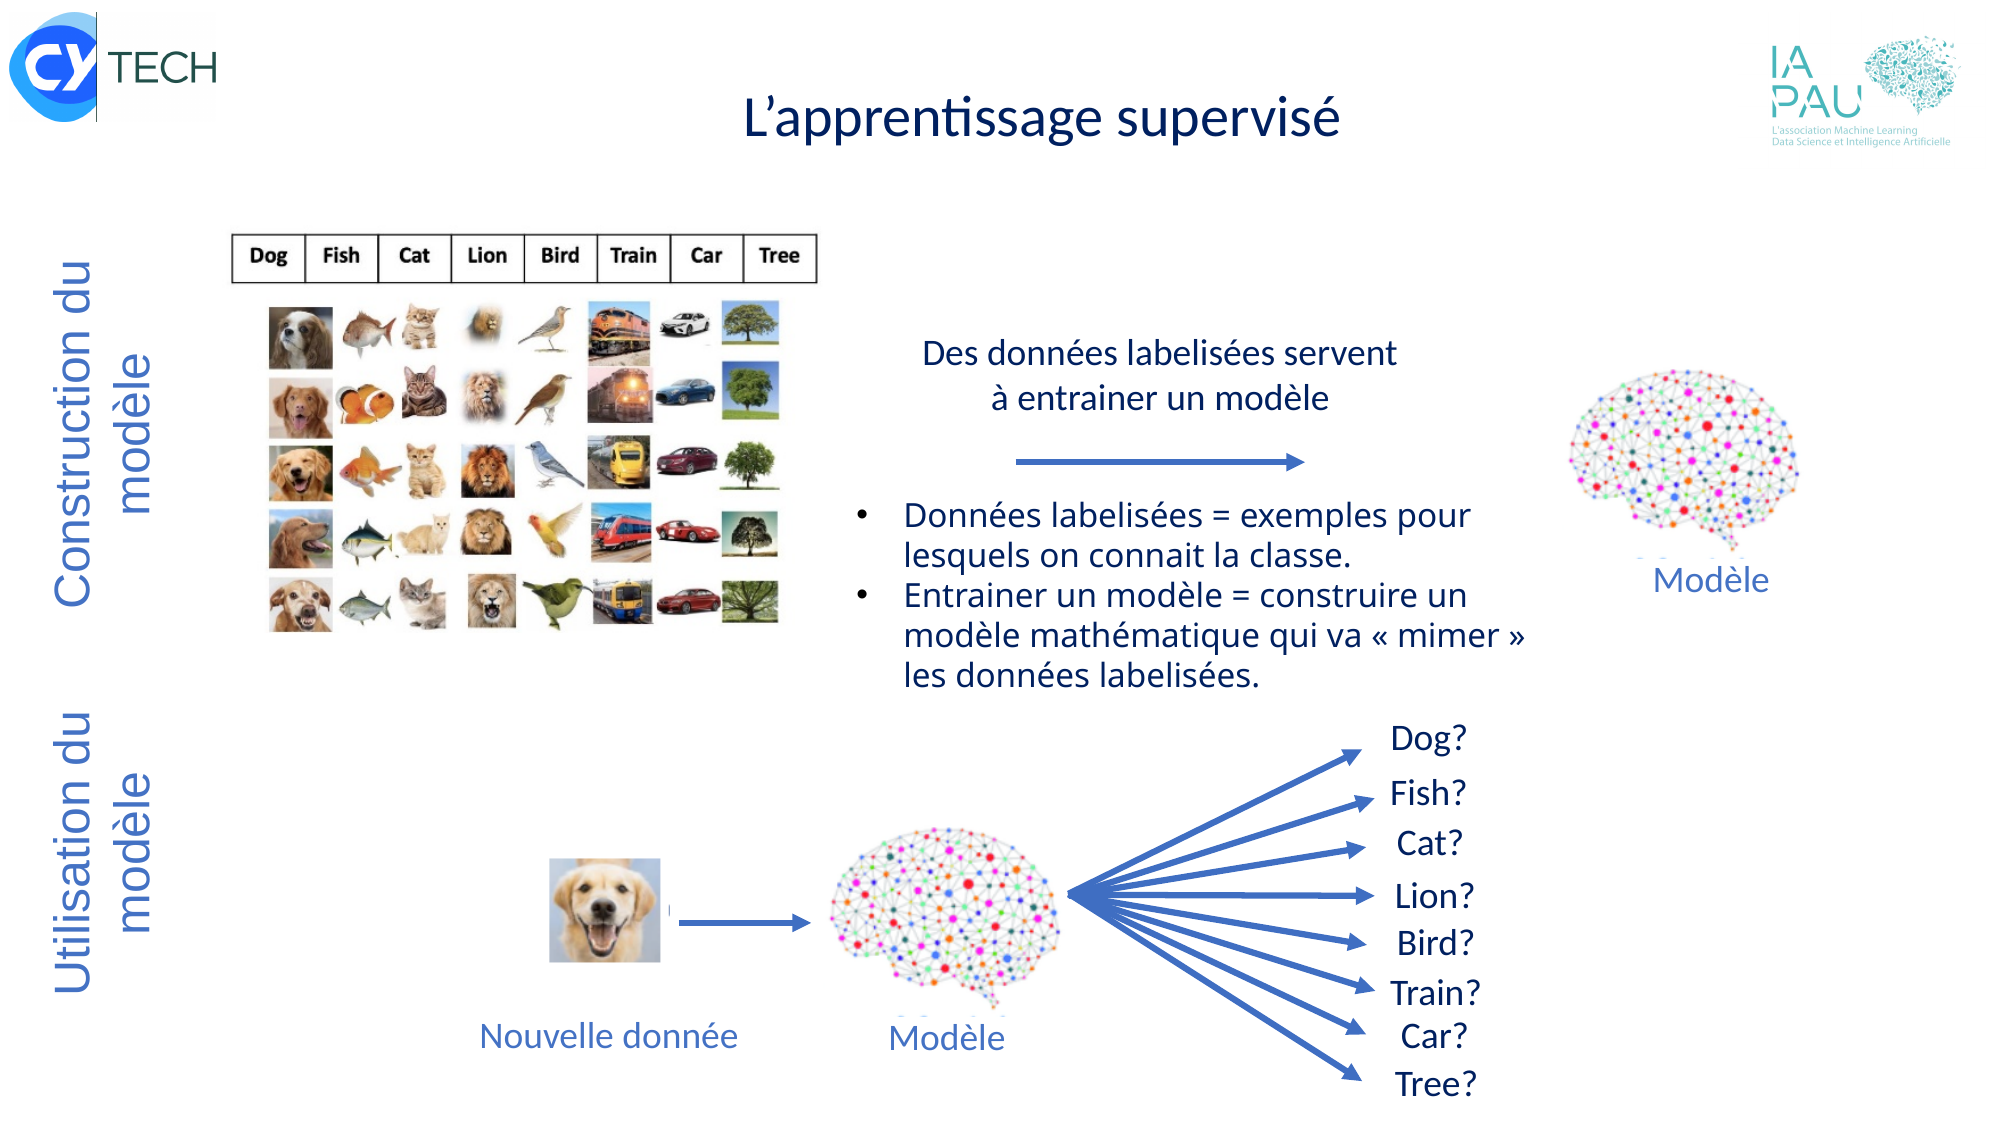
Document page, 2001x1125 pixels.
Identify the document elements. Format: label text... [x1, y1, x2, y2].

text_box Train? [1375, 960, 1526, 1021]
picture [1562, 345, 1808, 559]
text_box Modèle [690, 1024, 1065, 1066]
text_box Bird? [1381, 910, 1502, 960]
text_box Car? [1385, 1004, 1506, 1064]
text_box Lion? [1380, 863, 1500, 924]
text_box L’apprentissage supervisé [728, 71, 1394, 157]
text_box Cat? [1381, 810, 1502, 871]
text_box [1369, 894, 1376, 992]
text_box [1070, 895, 1363, 1082]
picture [9, 12, 216, 122]
text_box Construction du modèle [32, 236, 184, 633]
text_box Des données labelisées servent à entrainer un modèle [904, 320, 1417, 426]
text_box Utilisation du modèle [32, 655, 184, 1052]
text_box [1367, 798, 1375, 893]
text_box Modèle [1455, 547, 1968, 608]
text_box Nouvelle donnée [352, 1004, 866, 1064]
text_box Tree? [1379, 1051, 1500, 1112]
text_box Données labelisées = exemples pour lesquels on connait la classe. Entrainer un modèle = construire un modèle mathématique qui va « mimer » les données labelisées. [841, 486, 1563, 702]
text_box Fish? [1375, 760, 1496, 810]
picture [1738, 12, 1986, 169]
text_box Dog? [1375, 705, 1496, 760]
picture [194, 189, 842, 633]
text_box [1068, 749, 1363, 895]
picture [548, 846, 670, 974]
picture [823, 803, 1068, 1017]
